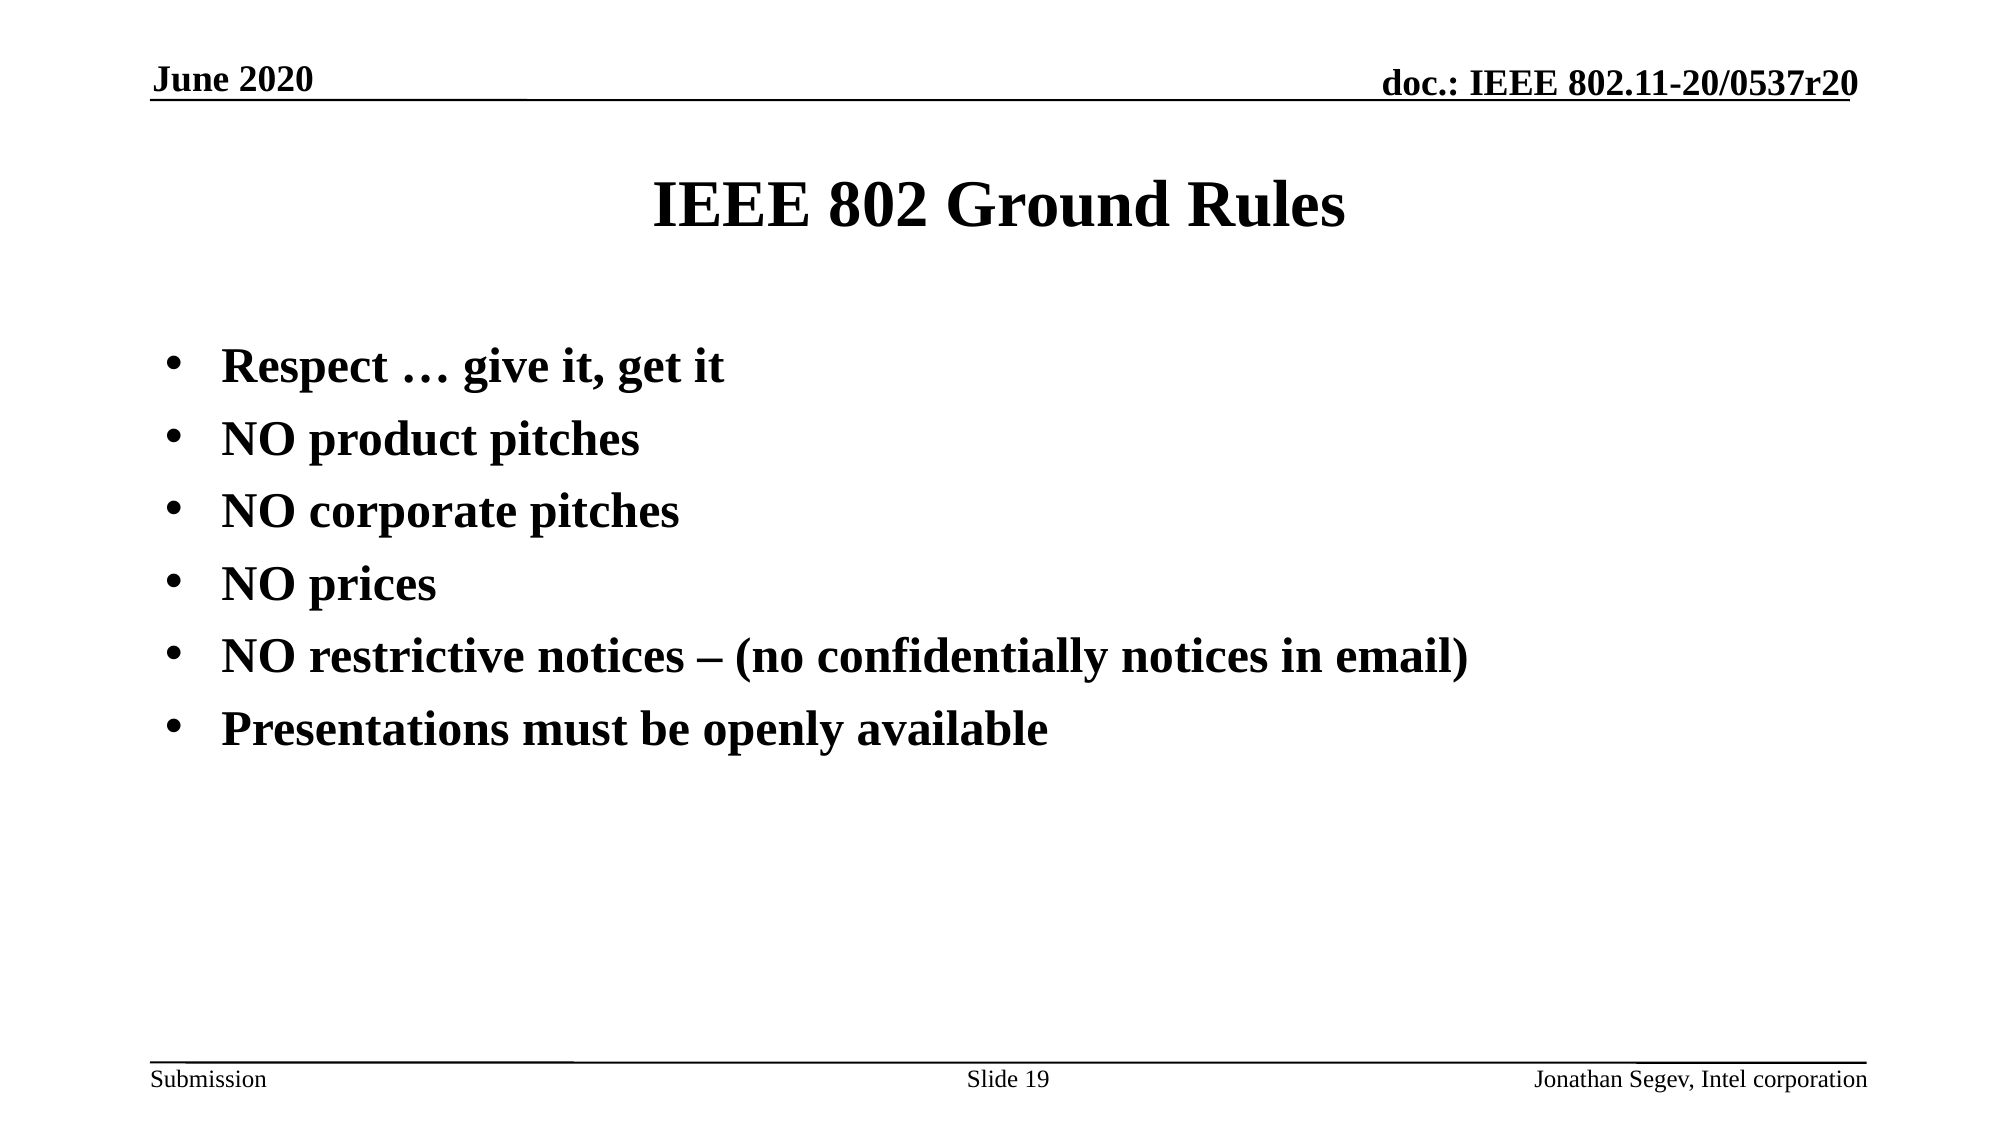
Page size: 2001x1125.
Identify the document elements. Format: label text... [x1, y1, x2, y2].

slide_number Slide 19 [950, 1061, 1067, 1123]
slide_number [152, 54, 563, 100]
title IEEE 802 Ground Rules [149, 112, 1850, 288]
footer Jonathan Segev, Intel corporation [1171, 1061, 1869, 1093]
list Respect … give it, get it NO product pitches NO corporate pitches NO prices NO restrictive notices – (no confidentially notices in email) Presentations must be openly available [149, 324, 1850, 1000]
